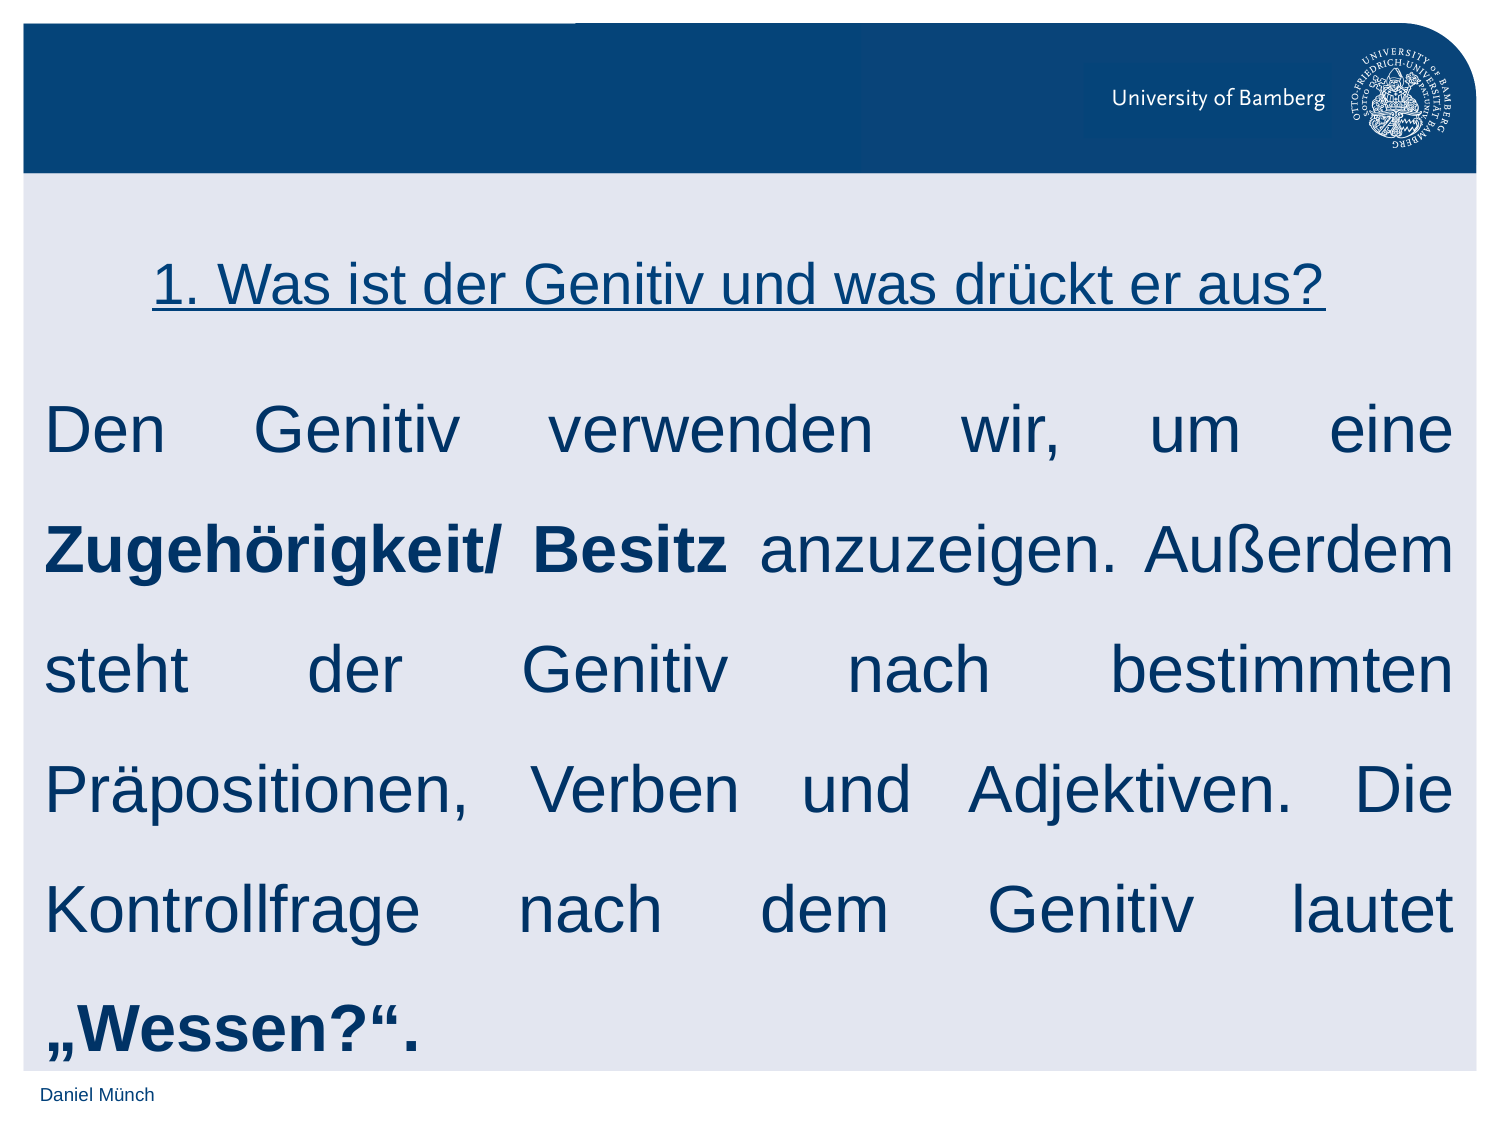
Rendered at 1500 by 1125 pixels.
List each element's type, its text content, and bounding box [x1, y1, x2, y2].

picture [0, 0, 1500, 1125]
list Den Genitiv verwenden wir, um eine Zugehörigkeit/ Besitz anzuzeigen. Außerdem steht der Genitiv nach bestimmten Präpositionen, Verben und Adjektiven. Die Kontrollfrage nach dem Genitiv lautet „Wessen?“. [29, 338, 1471, 1071]
title 1. Was ist der Genitiv und was drückt er aus? [137, 187, 1363, 338]
